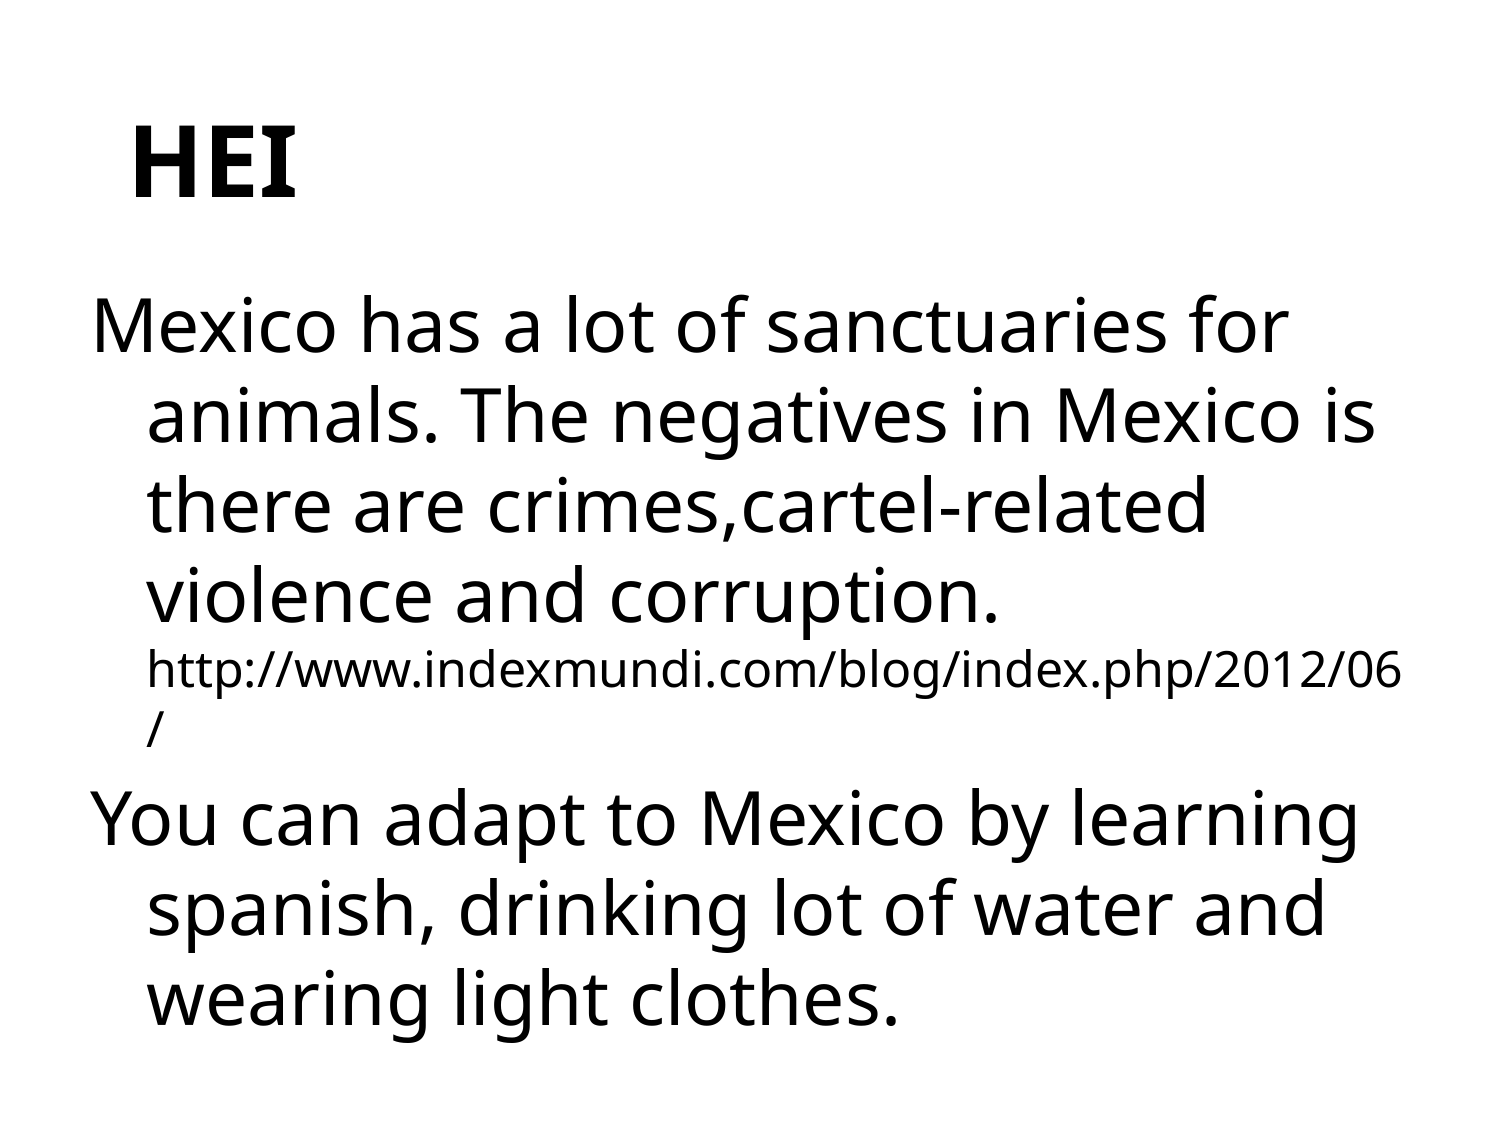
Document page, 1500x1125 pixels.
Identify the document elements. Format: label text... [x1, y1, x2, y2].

title HEI [75, 14, 1425, 233]
list Mexico has a lot of sanctuaries for animals. The negatives in Mexico is there are crimes,cartel-related violence and corruption. http://www.indexmundi.com/blog/index.php/2012/06/ You can adapt to Mexico by learning spanish, drinking lot of water and wearing light clothes. [75, 262, 1425, 1056]
